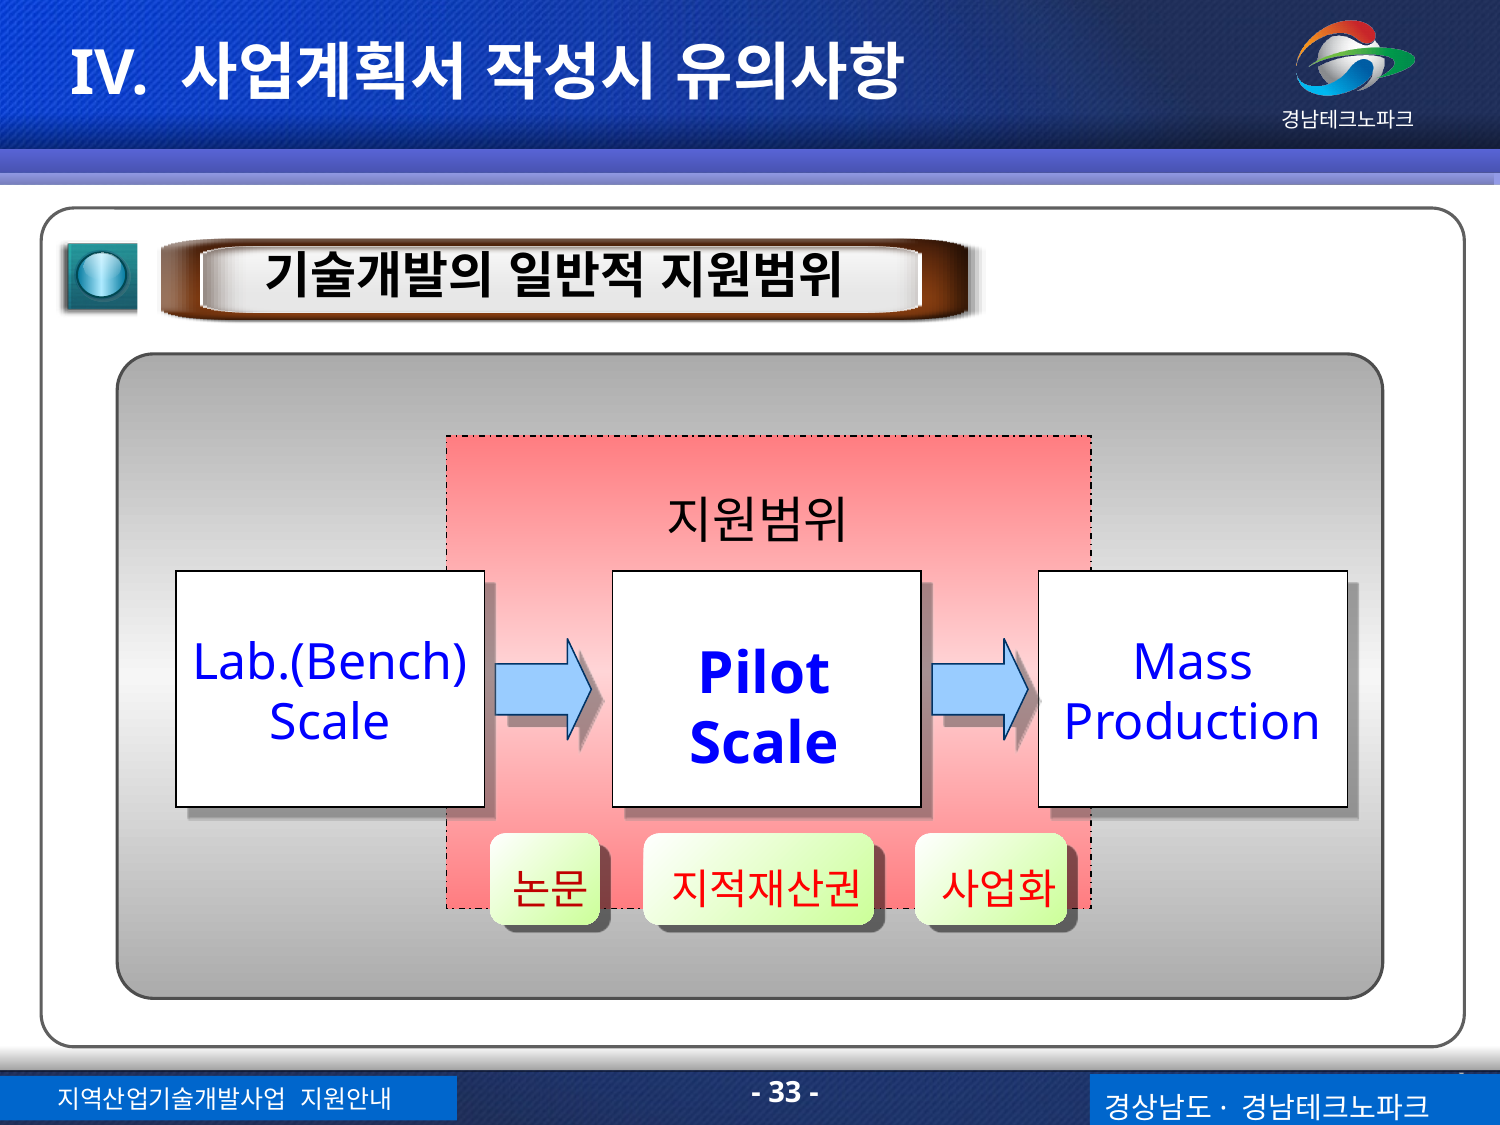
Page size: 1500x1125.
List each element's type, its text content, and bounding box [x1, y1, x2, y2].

text_box IV. 사업계획서 작성시 유의사항 [55, 24, 1131, 115]
text_box [41, 207, 1465, 1047]
text_box 지적재산권 [645, 917, 872, 925]
text_box 사업화 [917, 917, 1065, 925]
text_box 논문 [492, 917, 598, 925]
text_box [52, 231, 999, 366]
picture [0, 0, 1500, 148]
text_box [117, 353, 1383, 999]
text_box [175, 387, 1348, 909]
picture [0, 1071, 1500, 1125]
